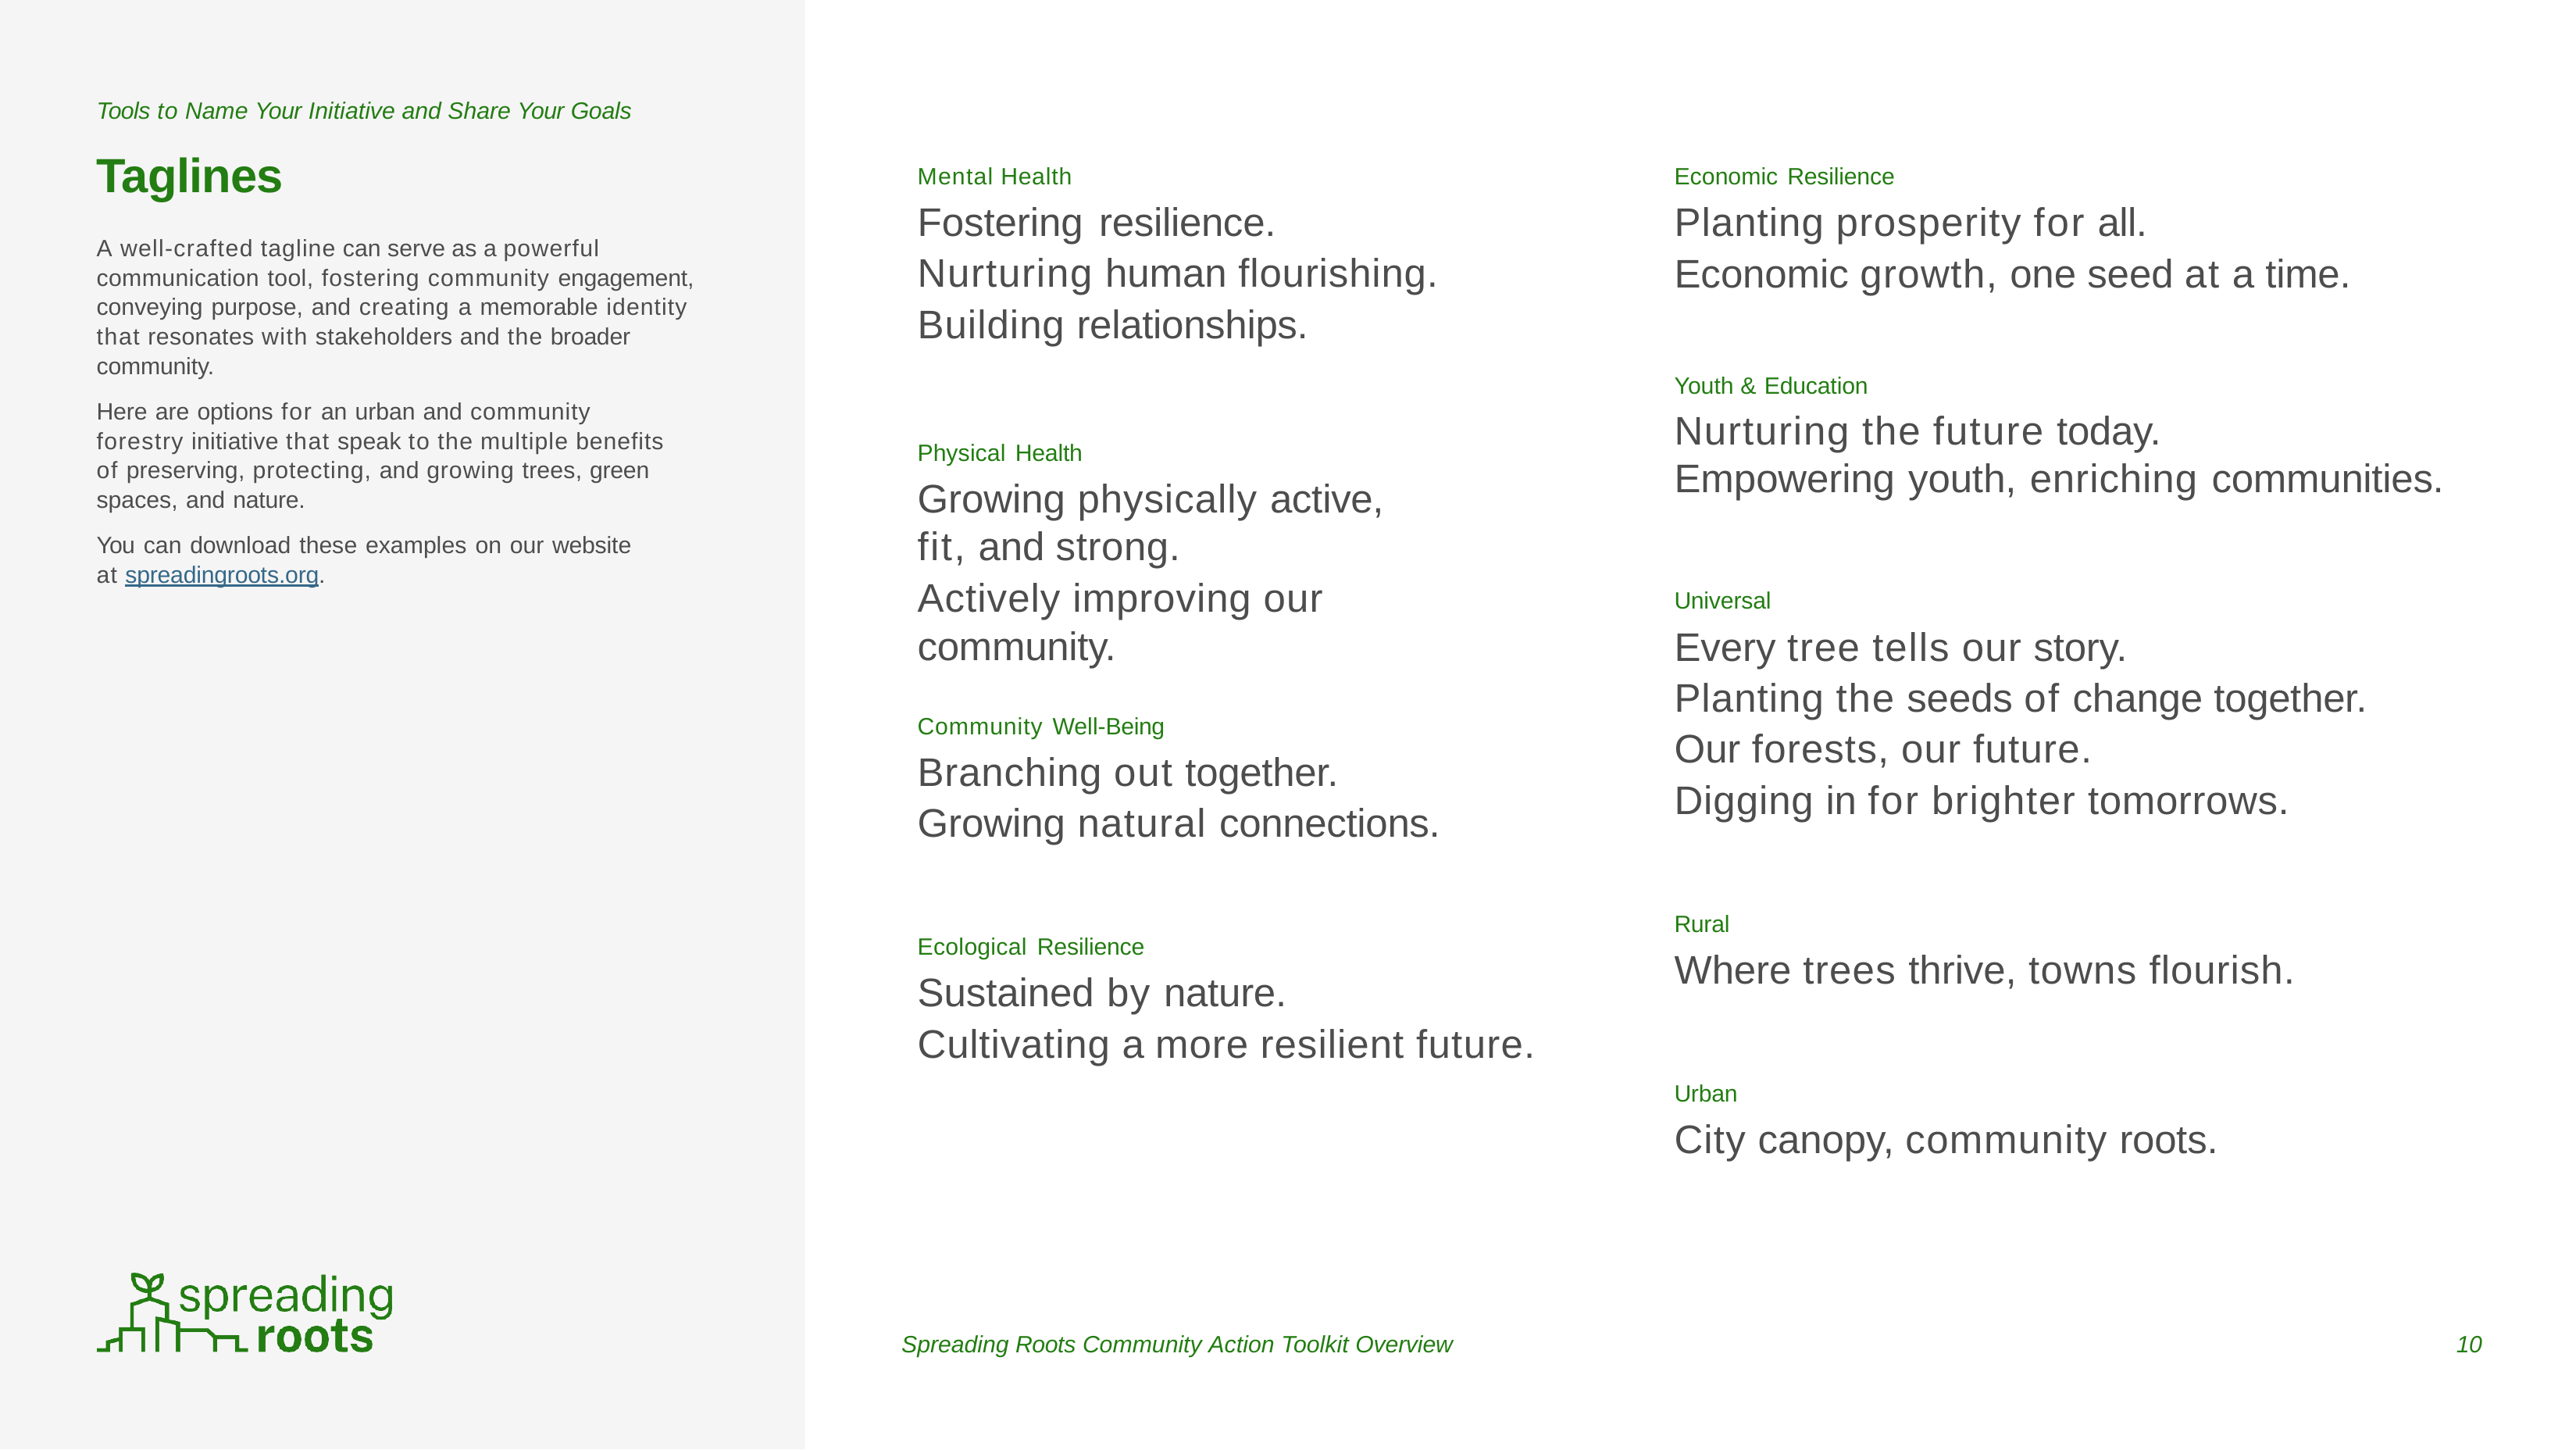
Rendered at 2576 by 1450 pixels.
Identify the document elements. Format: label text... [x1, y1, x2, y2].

text_box Mental Health Fostering resilience. Nurturing human flourishing. Building relationships. [915, 155, 1447, 347]
text_box Economic Resilience Planting prosperity for all. Economic growth, one seed at a time. [1672, 155, 2360, 296]
text_box Tools to Name Your Initiative and Share Your Goals [95, 93, 637, 124]
picture [97, 1273, 392, 1352]
text_box Nurturing the future today. Empowering youth, enriching communities. [1672, 404, 2463, 501]
text_box Urban City canopy, community roots. [1672, 1072, 2228, 1162]
title Taglines [95, 142, 288, 387]
text_box Ecological Resilience Sustained by nature. Cultivating a more resilient future. [915, 925, 1541, 1066]
text_box Universal Every tree tells our story. Planting the seeds of change together. Our forests, our future. Digging in for brighter tomorrows. [1672, 579, 2383, 823]
text_box A well-crafted tagline can serve as a powerful communication tool, fostering community engagement, conveying purpose, and creating a memorable identity that resonates with stakeholders and the broader community. Here are options for an urban and community forestry initiative that speak to the multiple benefits of preserving, protecting, and growing trees, green spaces, and nature. You can download these examples on our website at spreadingroots.org. [95, 230, 710, 588]
text_box Physical Health Growing physically active, fit, and strong. Actively improving our community. [915, 431, 1549, 669]
text_box Rural Where trees thrive, towns flourish. [1672, 902, 2304, 992]
footer Spreading Roots Community Action Toolkit Overview [900, 1326, 1457, 1450]
slide_number 10 [2454, 1326, 2486, 1450]
text_box Community Well-Being Branching out together. Growing natural connections. [915, 705, 1456, 845]
text_box Youth & Education [1672, 368, 1878, 399]
